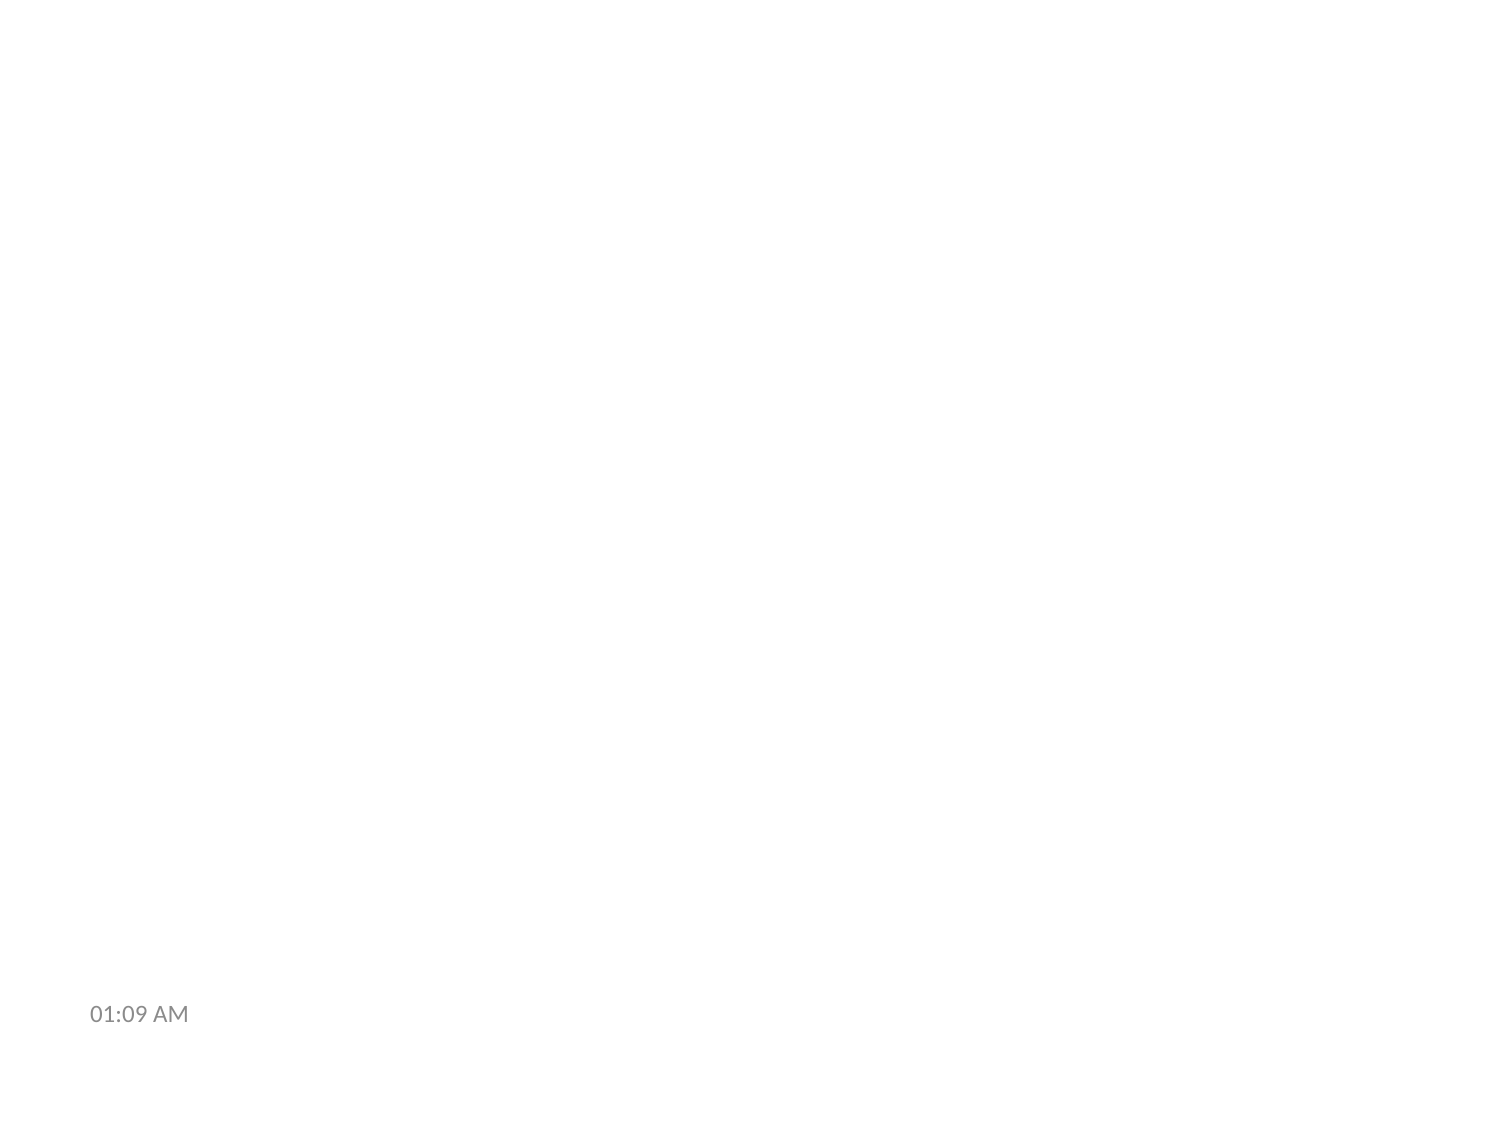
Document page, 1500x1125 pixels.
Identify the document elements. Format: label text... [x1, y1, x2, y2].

text_box 3:35 PM [75, 982, 425, 1043]
